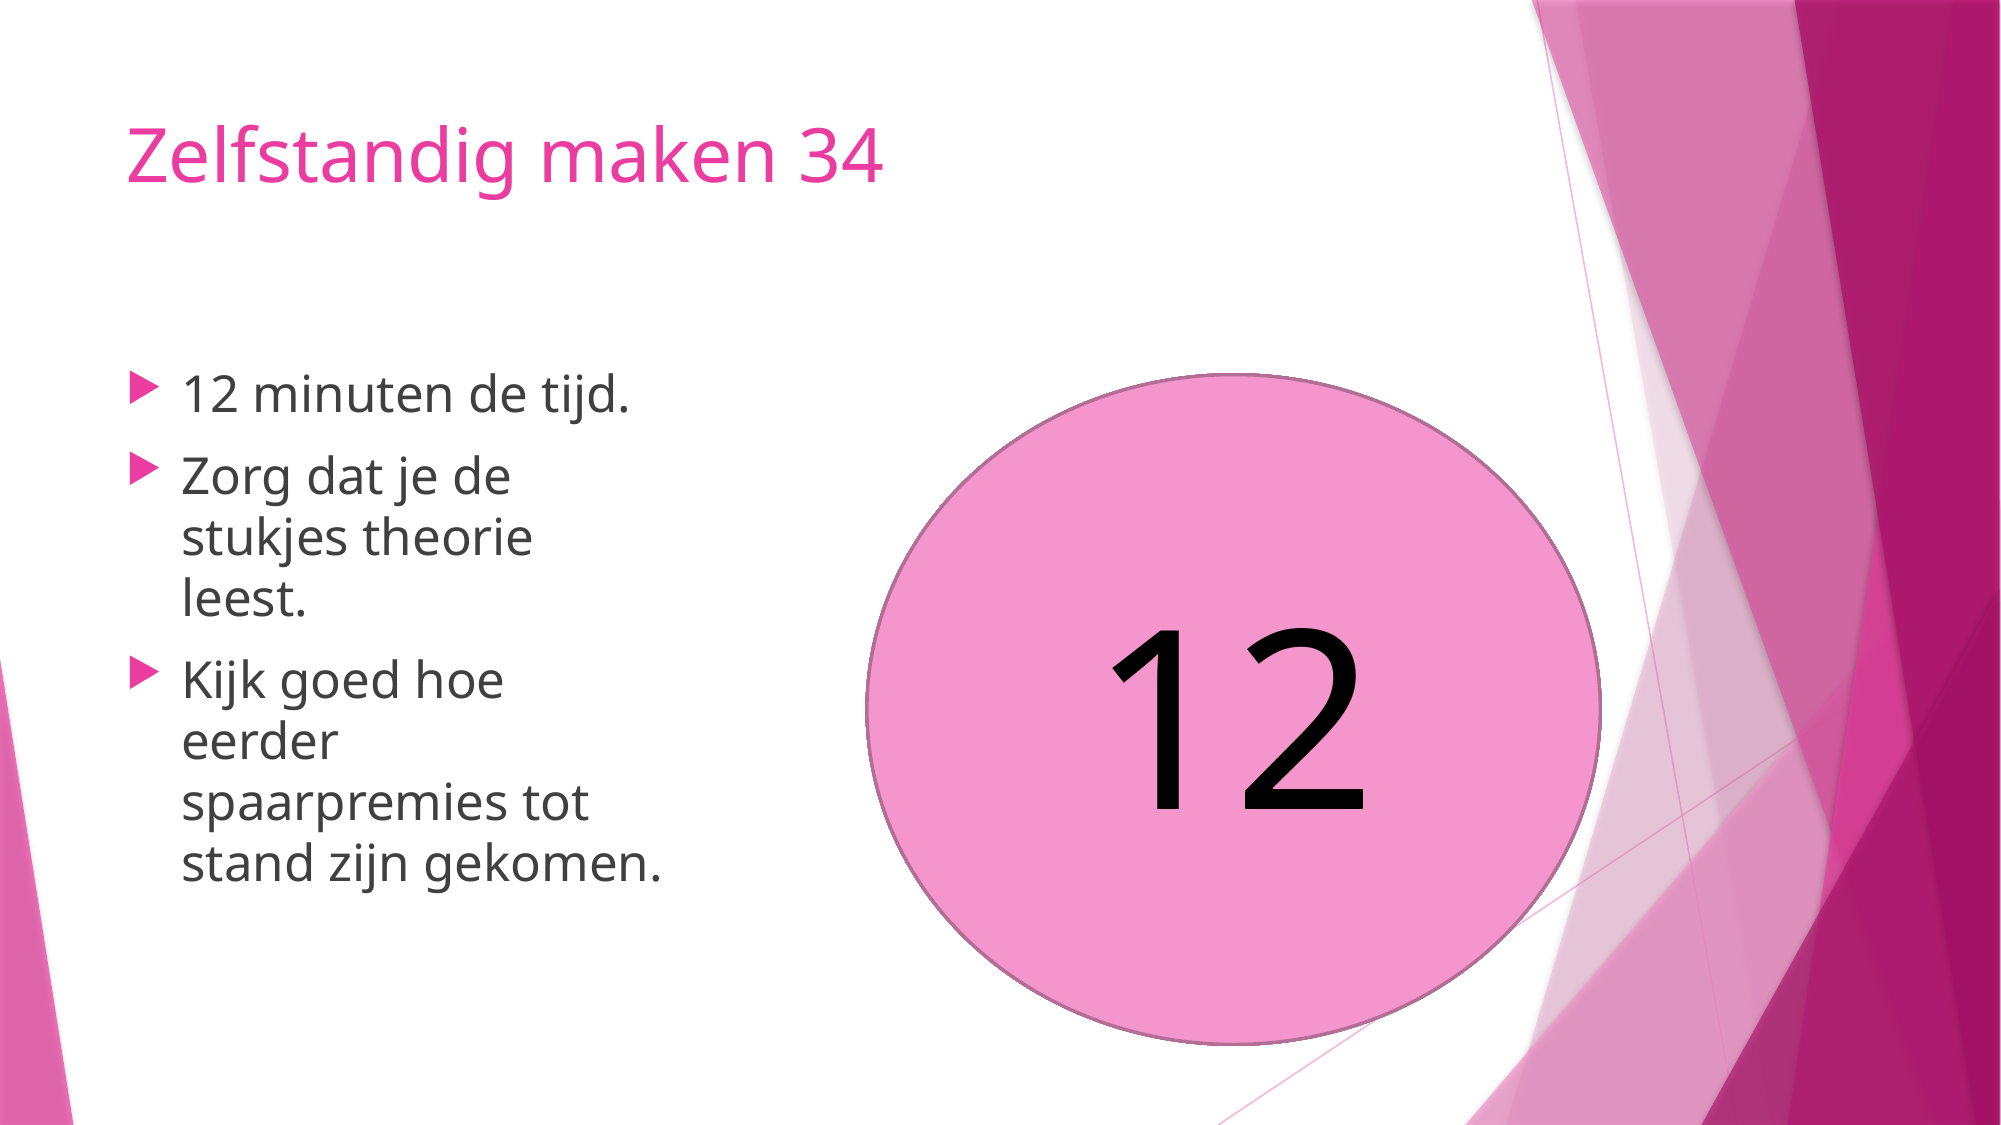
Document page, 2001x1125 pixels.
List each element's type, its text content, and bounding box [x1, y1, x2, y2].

text_box 12 [865, 373, 1602, 1046]
title Zelfstandig maken 34 [111, 99, 1522, 317]
list 12 minuten de tijd. Zorg dat je de stukjes theorie leest. Kijk goed hoe eerder spaarpremies tot stand zijn gekomen. [111, 354, 689, 960]
